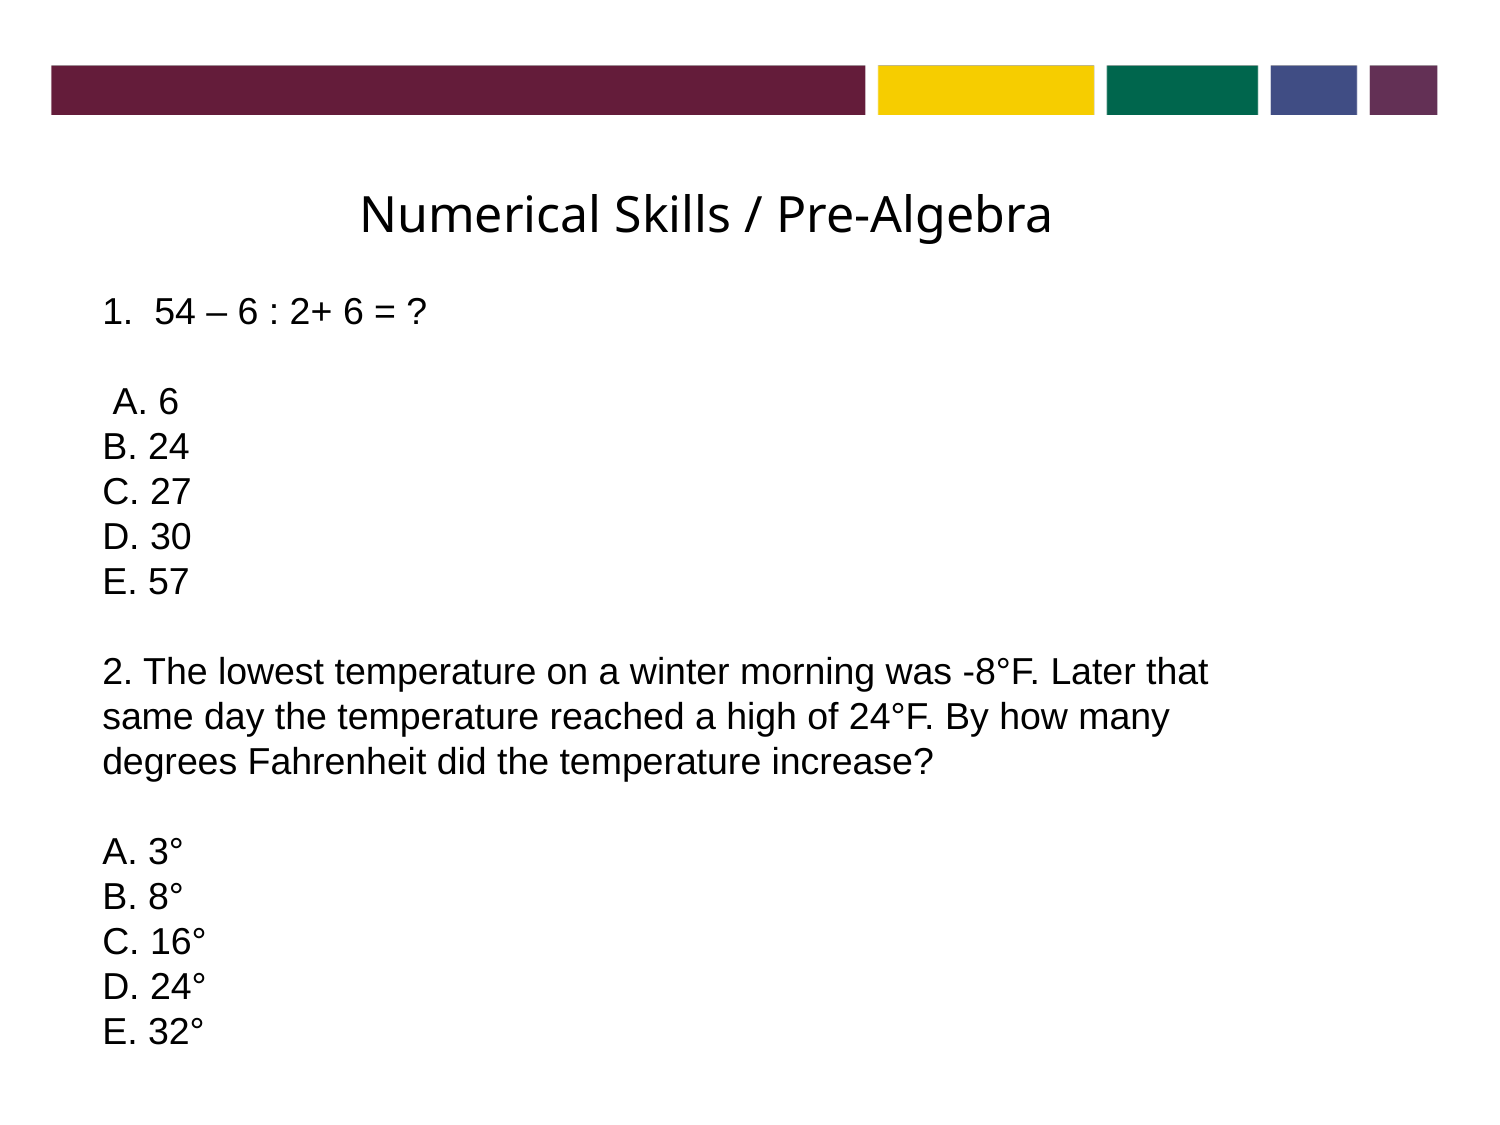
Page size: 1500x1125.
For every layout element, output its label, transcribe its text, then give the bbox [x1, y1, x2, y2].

picture [37, 49, 1438, 116]
text_box Numerical Skills / Pre-Algebra 1. 54 – 6 : 2+ 6 = ? A. 6 B. 24 C. 27 D. 30 E. 57 2. The lowest temperature on a winter morning was -8°F. Later that same day the temperature reached a high of 24°F. By how many degrees Fahrenheit did the temperature increase? A. 3° B. 8° C. 16° D. 24° E. 32° [87, 174, 1325, 1060]
